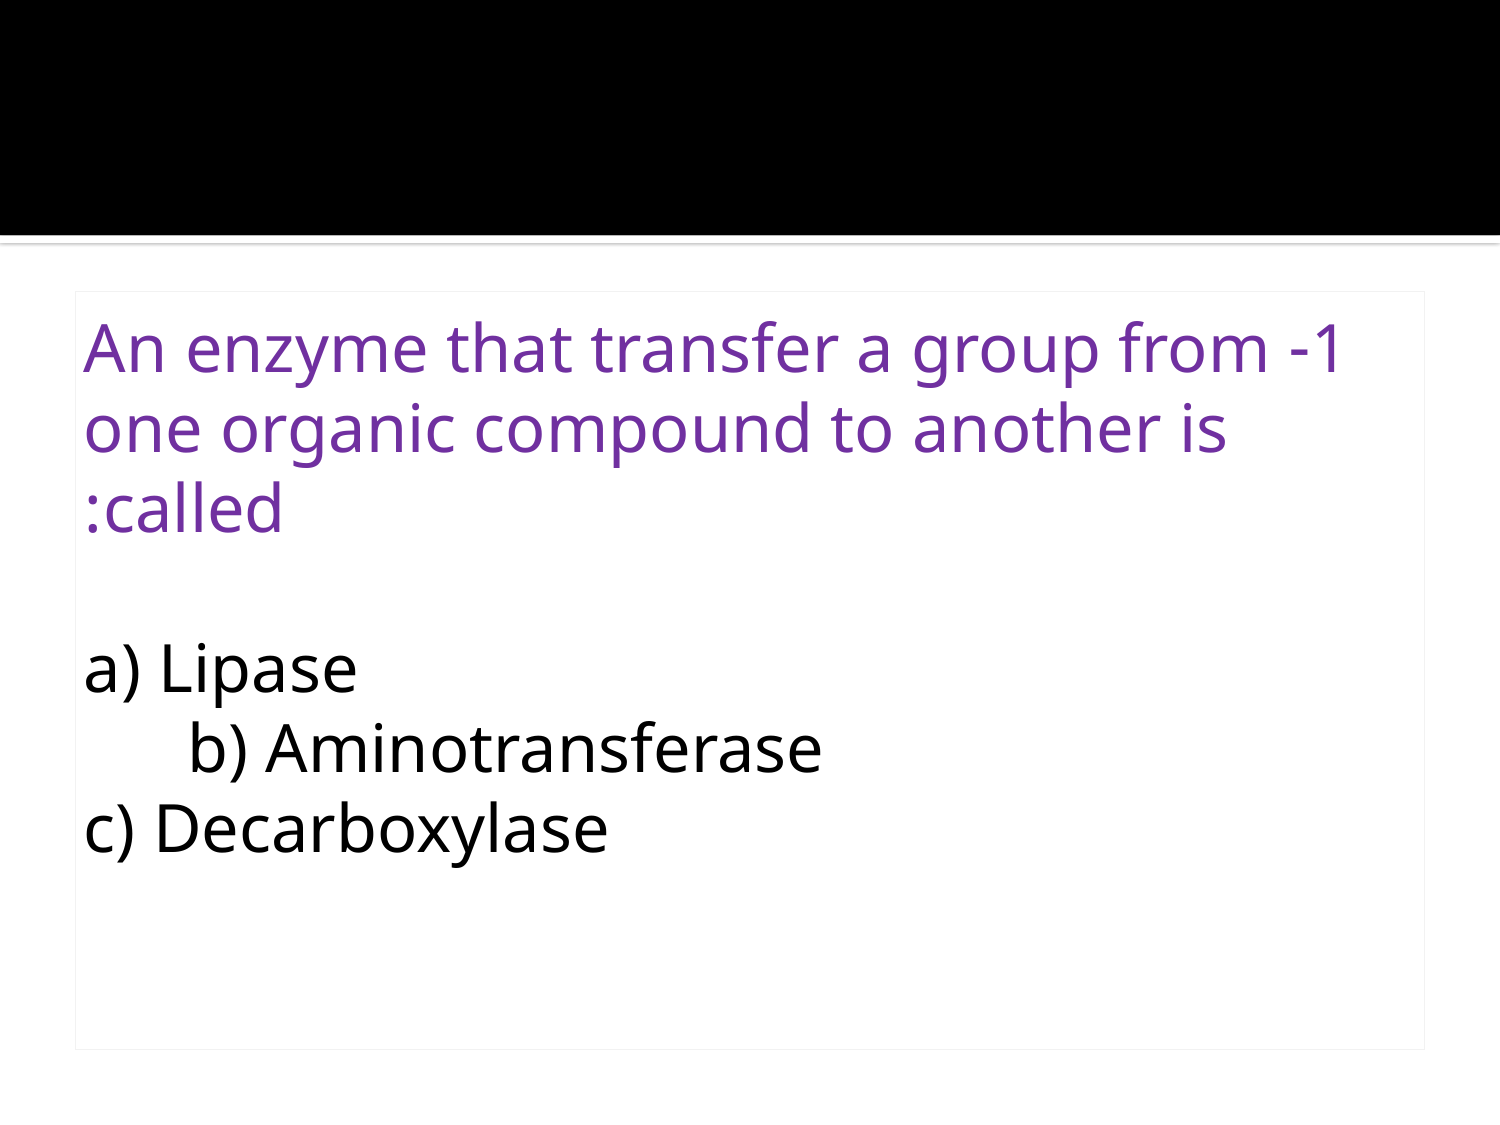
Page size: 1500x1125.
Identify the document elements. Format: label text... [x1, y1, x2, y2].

list 1- An enzyme that transfer a group from one organic compound to another is called: a) Lipase b) Aminotransferase c) Decarboxylase [75, 291, 1425, 1050]
